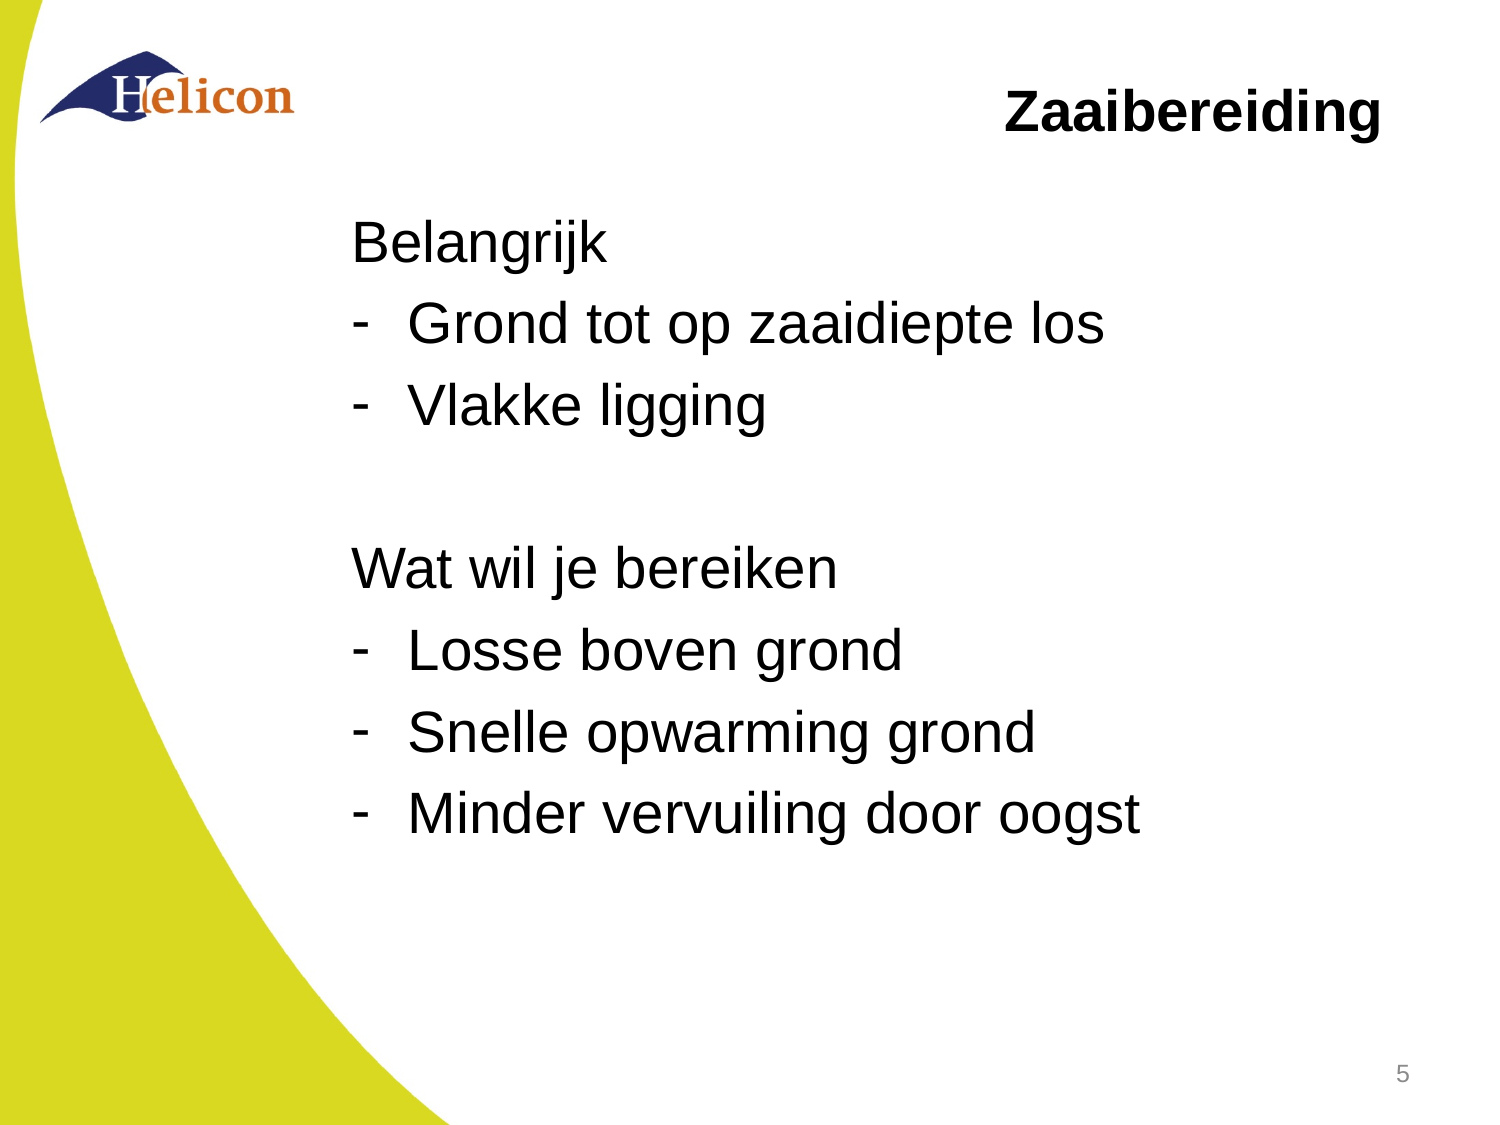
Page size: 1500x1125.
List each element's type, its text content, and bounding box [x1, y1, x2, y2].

slide_number 5 [1074, 1042, 1425, 1103]
title Zaaibereiding [324, 54, 1415, 161]
list Belangrijk Grond tot op zaaidiepte los Vlakke ligging Wat wil je bereiken Losse boven grond Snelle opwarming grond Minder vervuiling door oogst [336, 196, 1425, 1005]
picture [0, 0, 1500, 1125]
